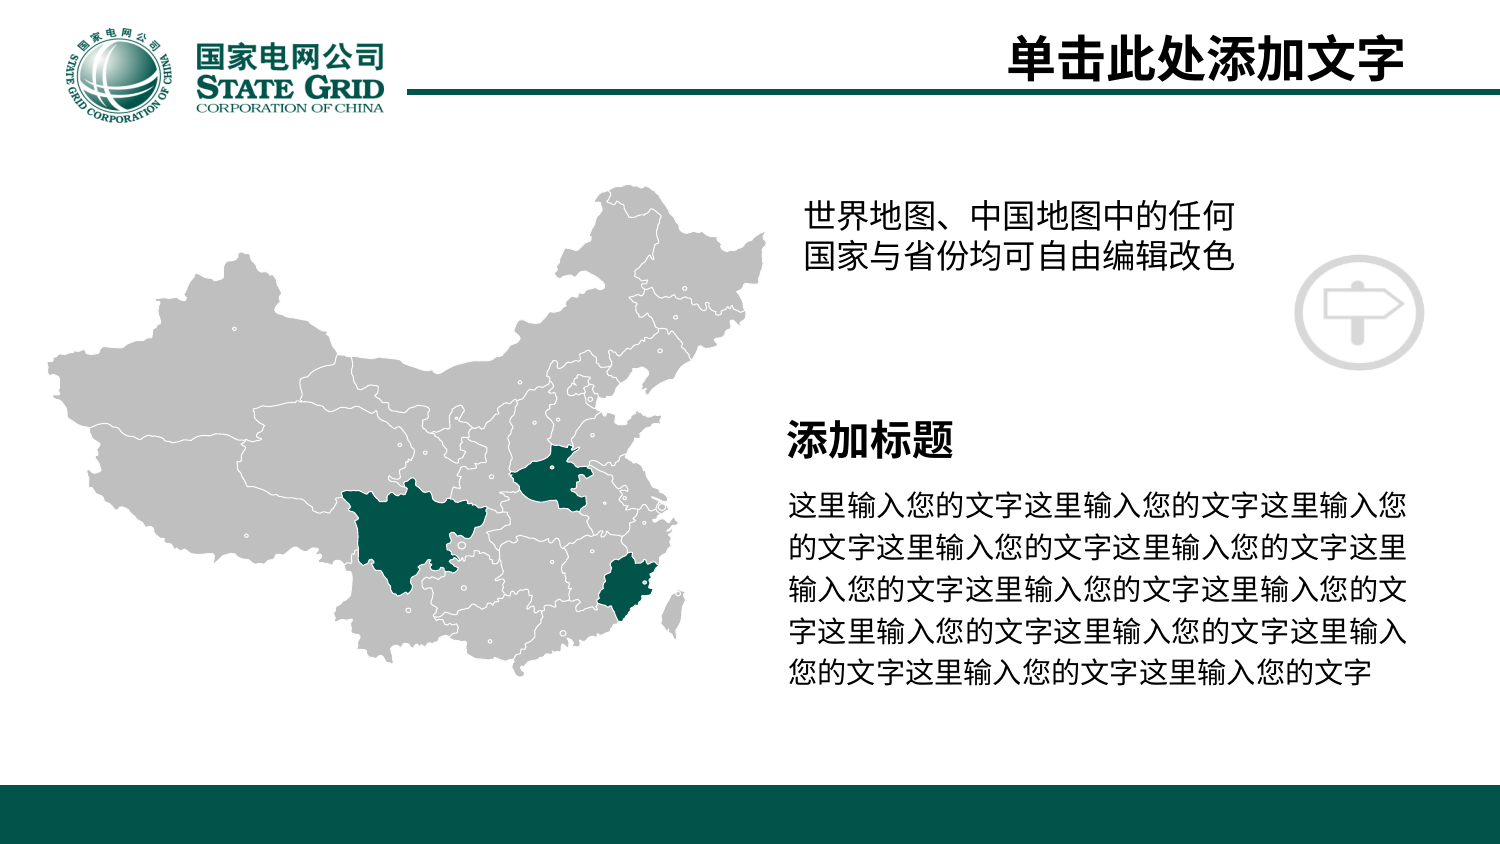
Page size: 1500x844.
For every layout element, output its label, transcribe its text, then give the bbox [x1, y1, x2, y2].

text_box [46, 183, 768, 678]
text_box 世界地图、中国地图中的任何 国家与省份均可自由编辑改色 [785, 188, 1254, 283]
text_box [771, 406, 1424, 701]
picture [1293, 253, 1425, 372]
picture [66, 28, 384, 123]
